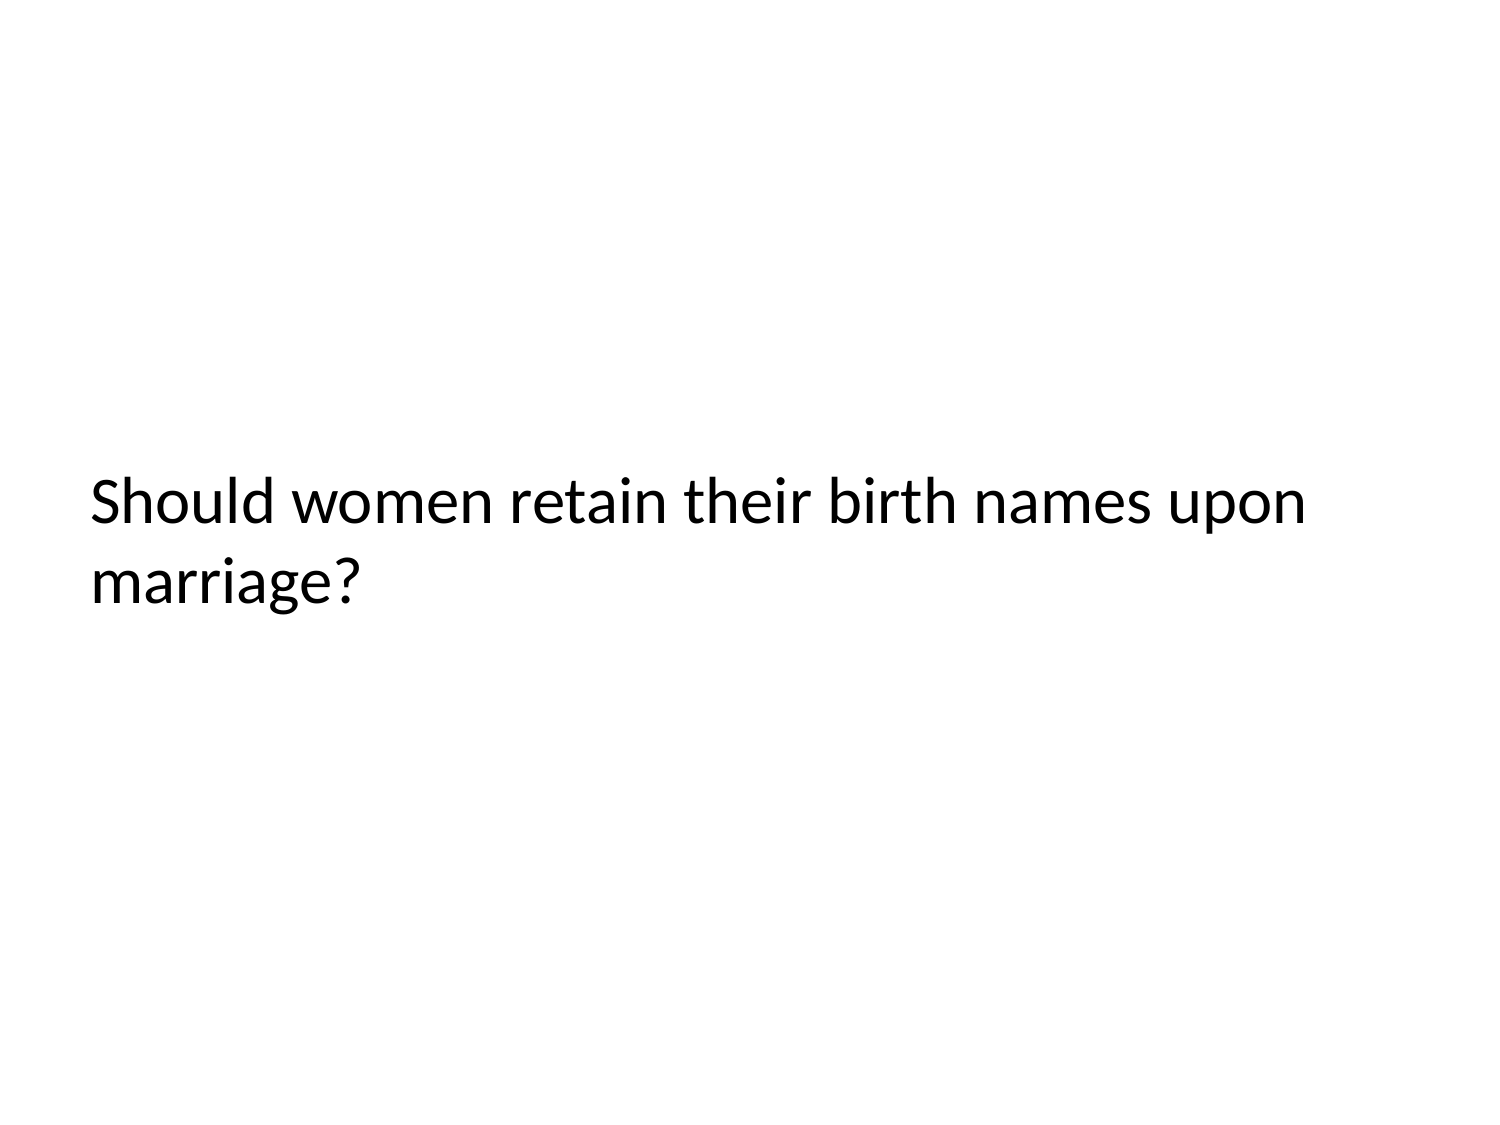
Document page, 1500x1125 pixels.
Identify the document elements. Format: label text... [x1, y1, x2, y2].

list Should women retain their birth names upon marriage? [75, 262, 1425, 1005]
